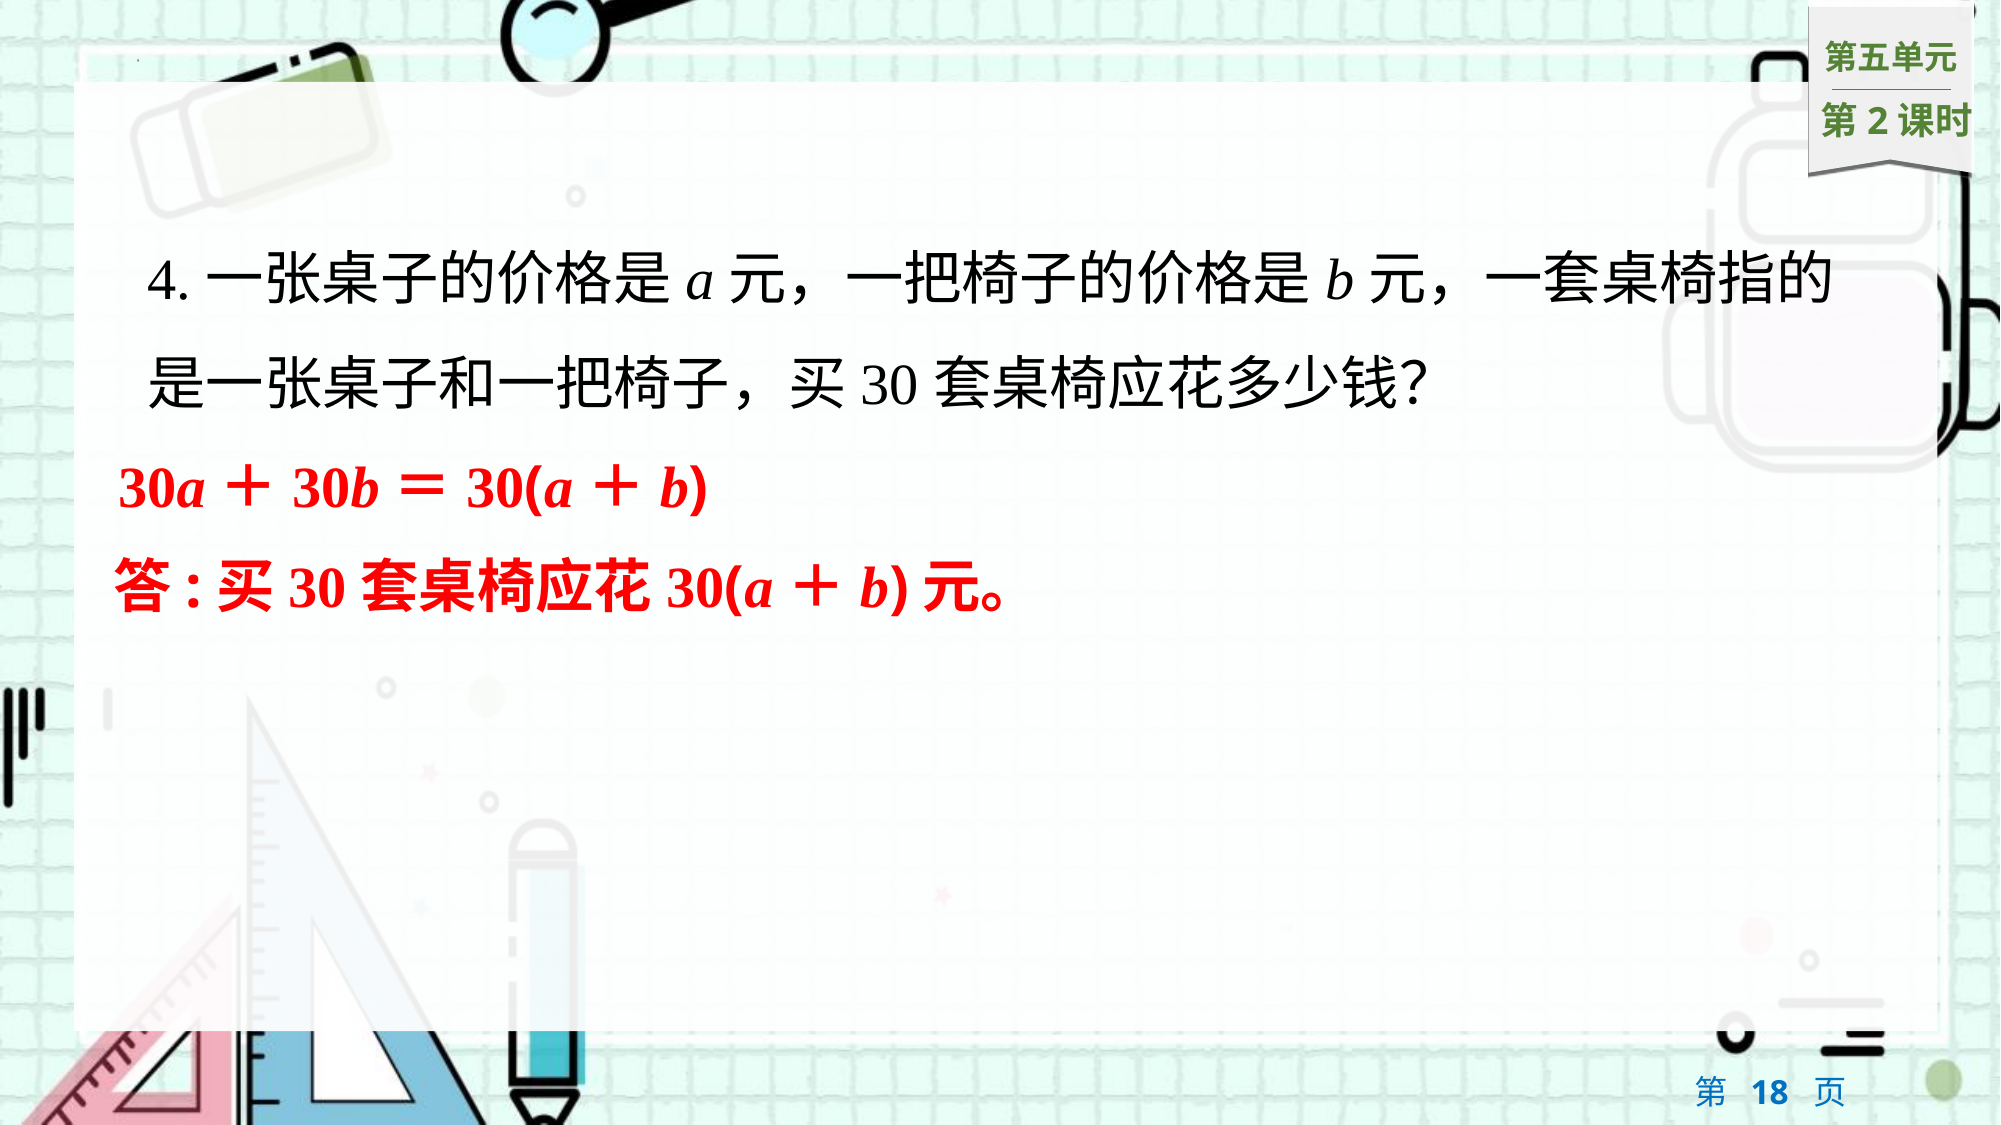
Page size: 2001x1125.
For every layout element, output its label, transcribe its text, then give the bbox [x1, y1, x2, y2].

text_box 4.一张桌子的价格是a元，一把椅子的价格是b元，一套桌椅指的是一张桌子和一把椅子，买30套桌椅应花多少钱？ [147, 206, 1853, 417]
picture [0, 0, 2000, 1125]
picture [1938, 168, 1971, 176]
text_box 答:买30套桌椅应花30(a＋b)元。 [113, 514, 1040, 620]
text_box 30a＋30b＝30(a＋b) [118, 413, 709, 514]
